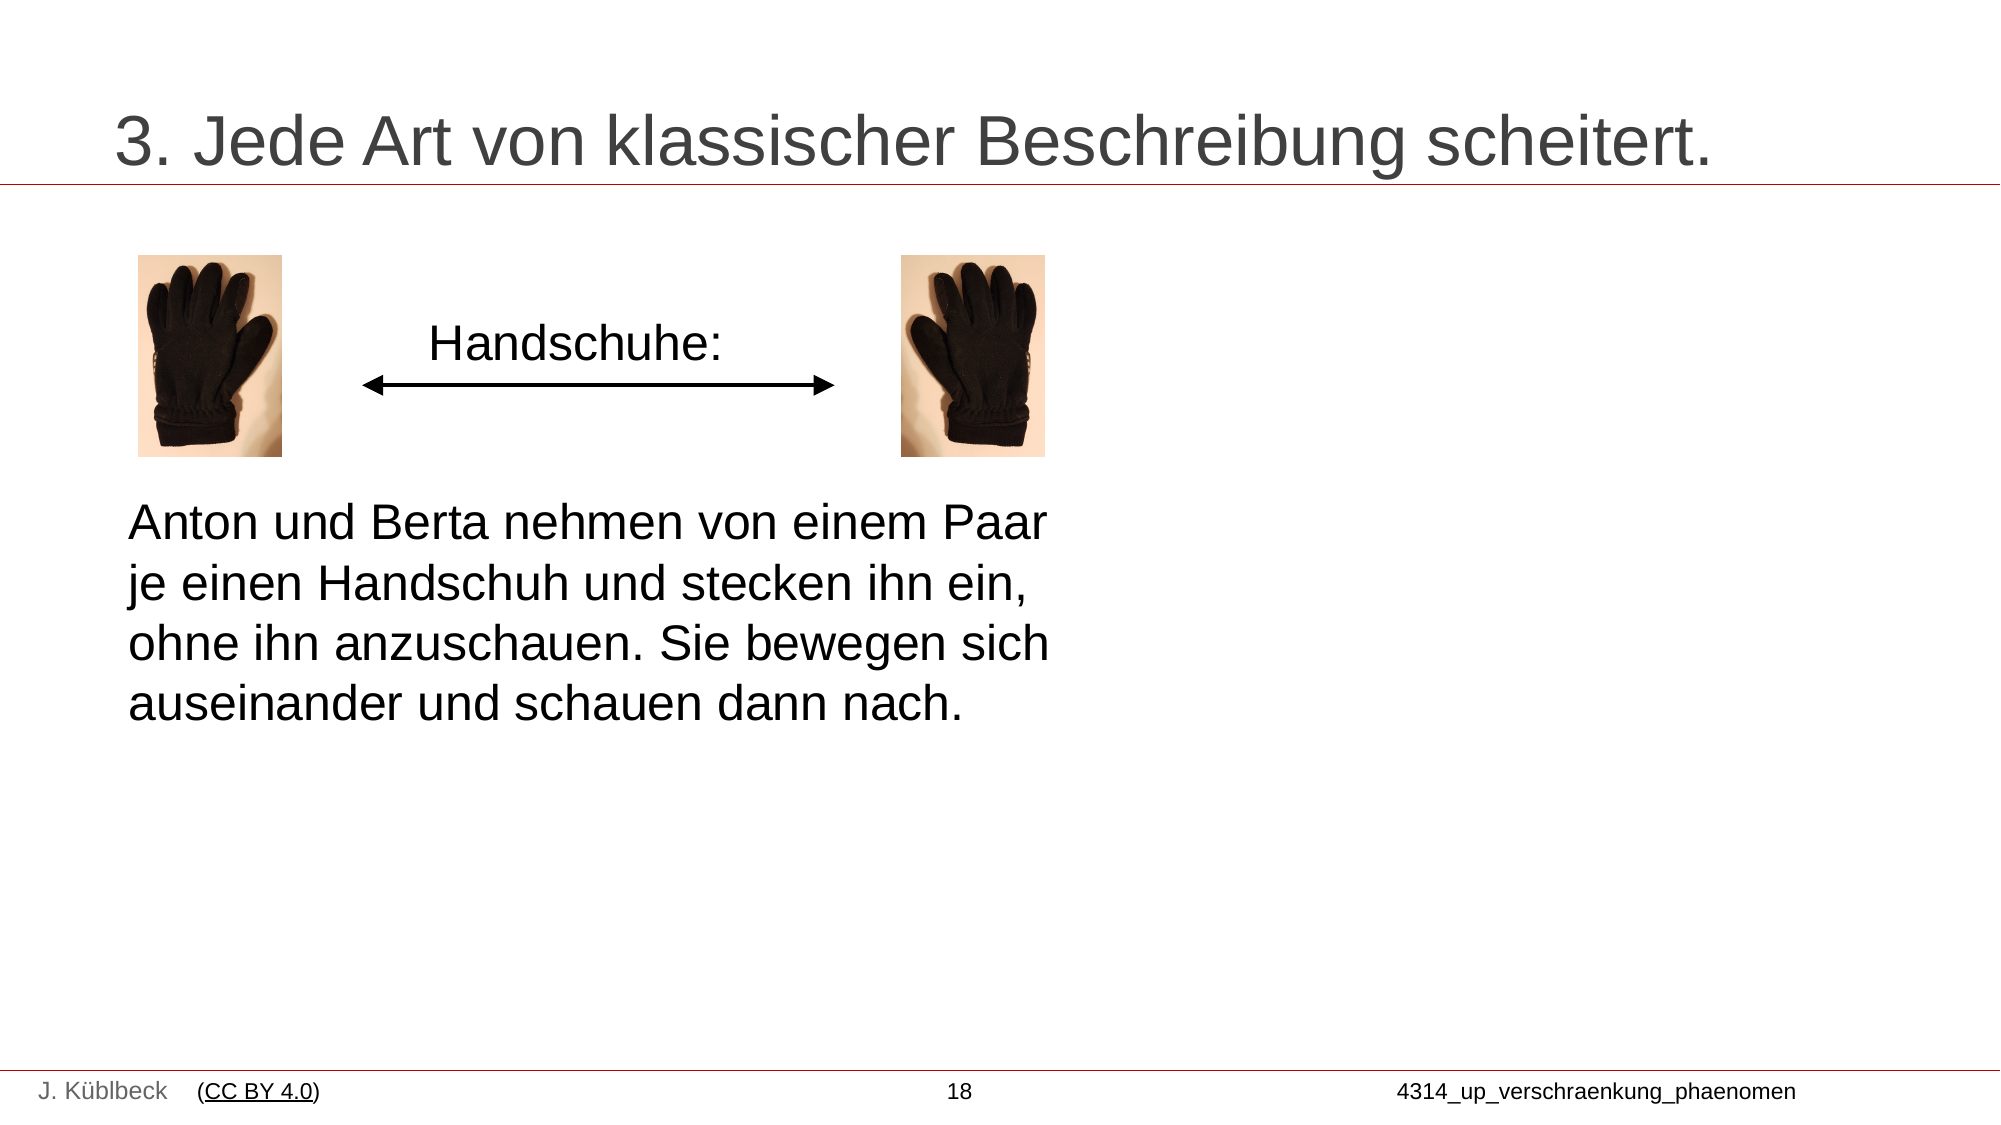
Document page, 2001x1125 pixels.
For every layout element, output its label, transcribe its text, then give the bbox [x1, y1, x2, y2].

title 3. Jede Art von klassischer Beschreibung scheitert. [99, 90, 1900, 185]
picture [901, 255, 1046, 457]
picture [137, 255, 282, 457]
text_box Handschuhe: Anton und Berta nehmen von einem Paar je einen Handschuh und stecken ihn ein, ohne ihn anzuschauen. Sie bewegen sich auseinander und schauen dann nach. [114, 302, 1957, 1013]
